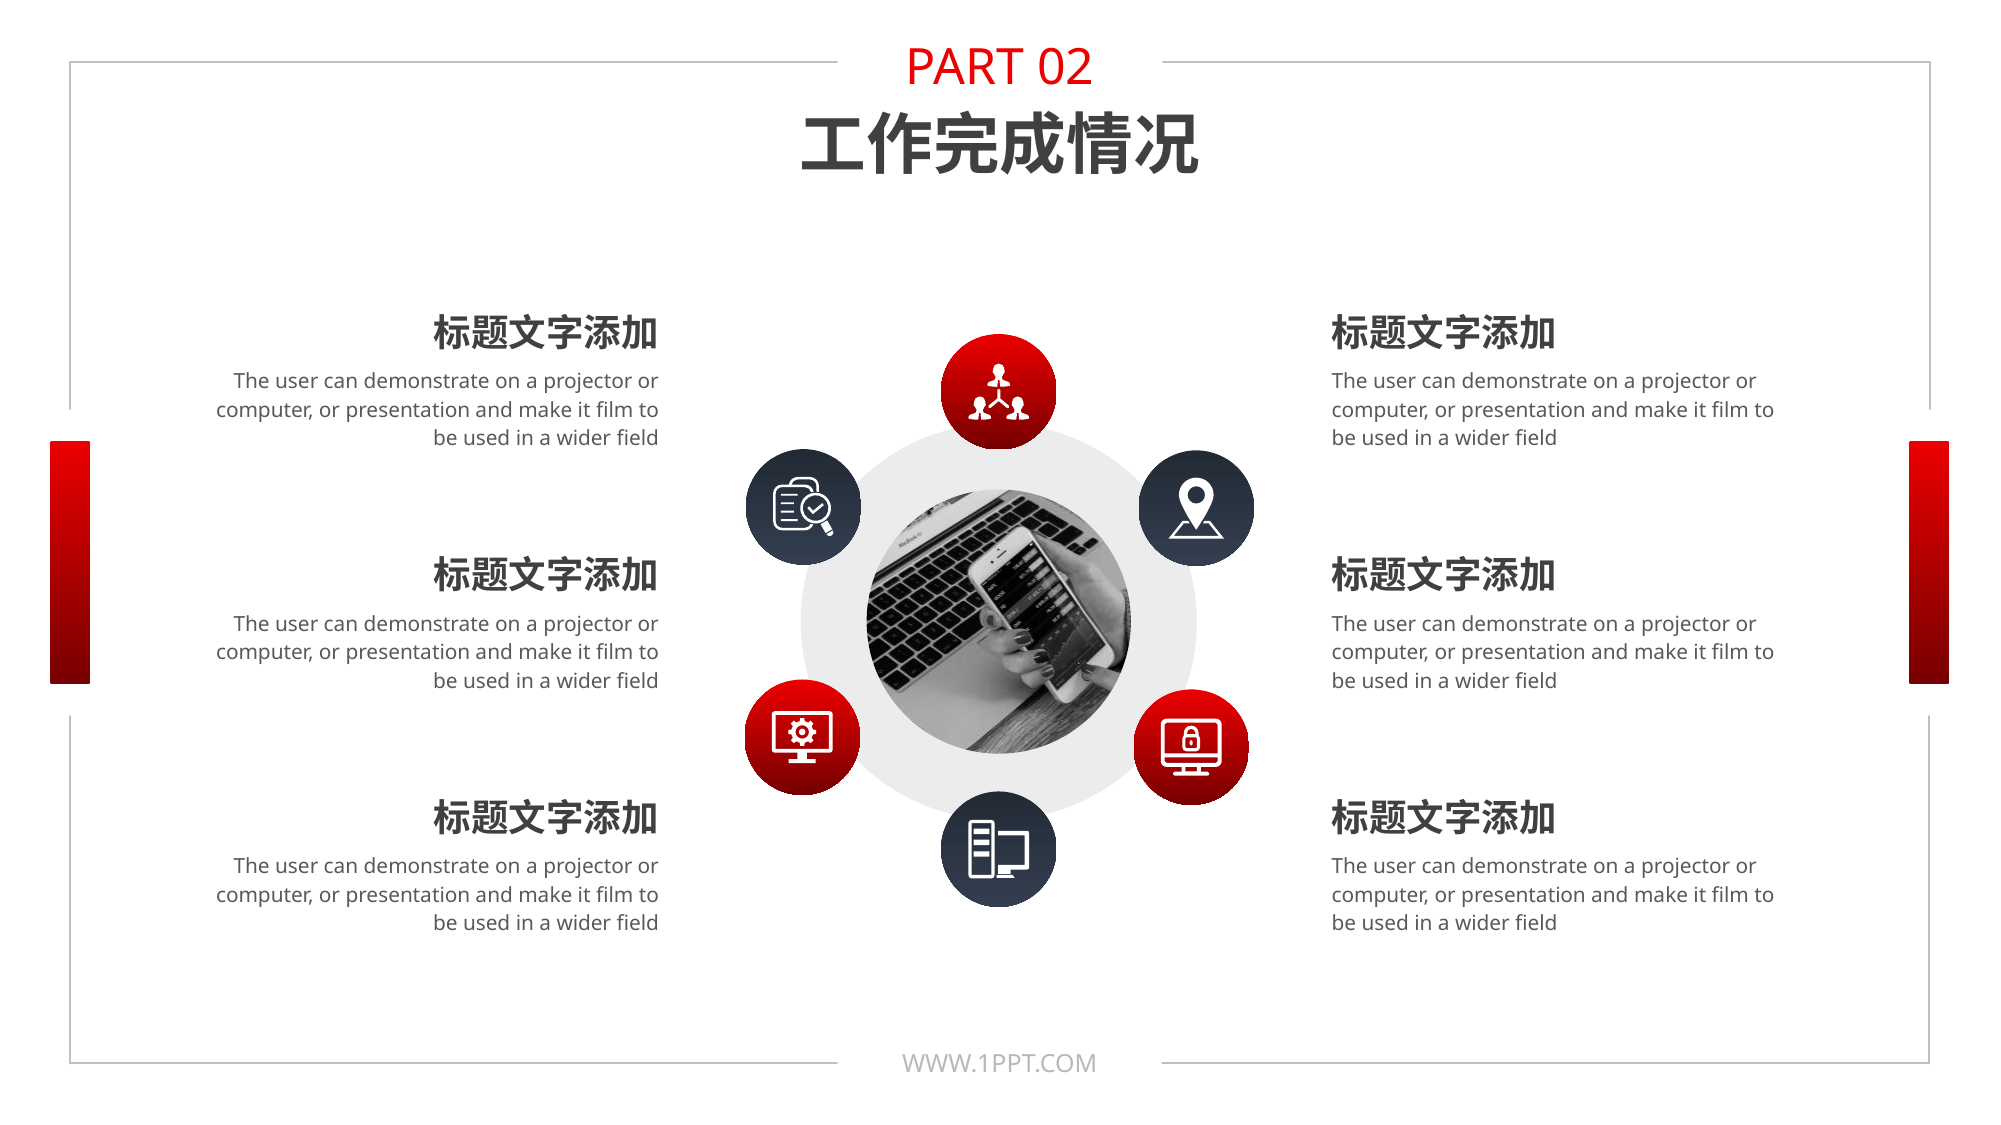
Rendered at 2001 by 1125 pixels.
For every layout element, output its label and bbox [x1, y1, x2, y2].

text_box [176, 301, 674, 459]
text_box [176, 543, 674, 701]
text_box [1316, 786, 1814, 944]
text_box [782, 26, 1217, 191]
text_box [1316, 543, 1814, 701]
text_box [176, 786, 674, 944]
text_box [1316, 301, 1814, 459]
text_box [744, 333, 1254, 907]
